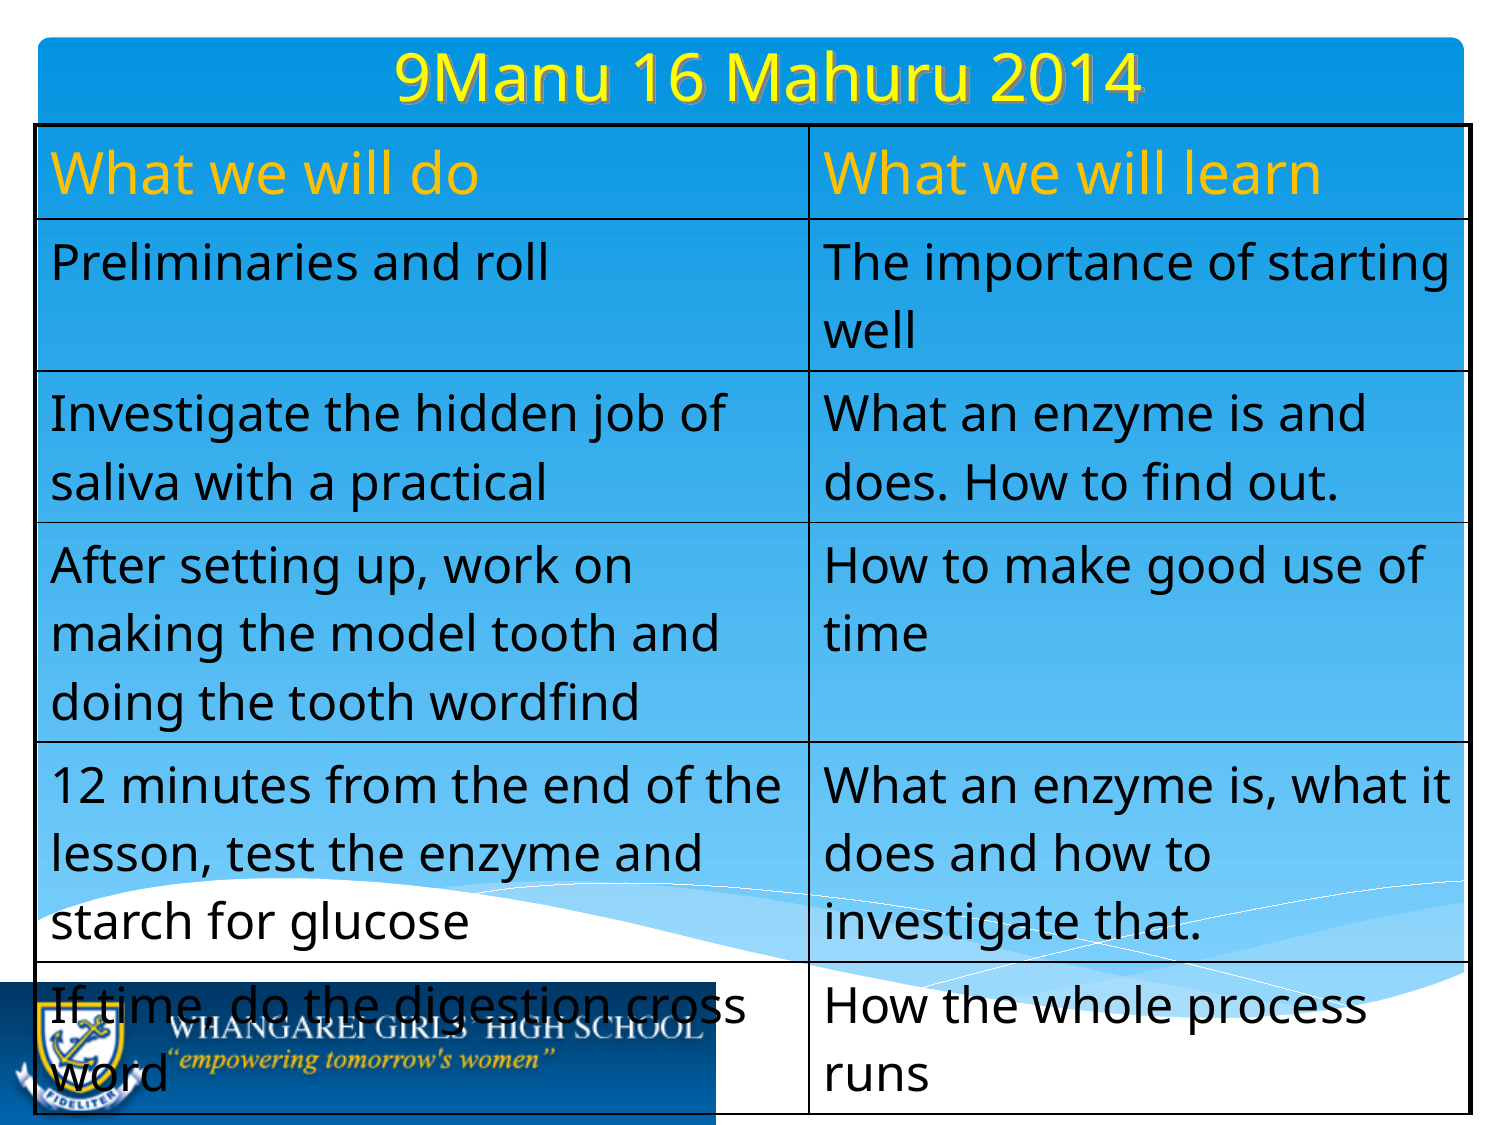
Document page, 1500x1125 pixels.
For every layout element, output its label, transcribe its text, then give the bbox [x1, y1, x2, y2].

table_cell Investigate the hidden job of saliva with a practical [37, 372, 808, 522]
table_cell After setting up, work on making the model tooth and doing the tooth wordfind [37, 523, 808, 741]
table_cell The importance of starting well [810, 220, 1468, 370]
table_cell Preliminaries and roll [37, 220, 808, 370]
text_box 9Manu 16 Mahuru 2014 [162, 24, 1375, 123]
table_cell 12 minutes from the end of the lesson, test the enzyme and starch for glucose [37, 743, 808, 961]
table_cell What an enzyme is, what it does and how to investigate that. [810, 743, 1468, 961]
table_cell What an enzyme is and does. How to find out. [810, 372, 1468, 522]
picture [0, 982, 716, 1125]
table_header What we will do [37, 127, 808, 218]
table_cell How to make good use of time [810, 523, 1468, 741]
table_cell How the whole process runs [810, 963, 1468, 1113]
table_cell If time, do the digestion cross word [37, 963, 808, 1113]
table_header What we will learn [810, 127, 1468, 218]
